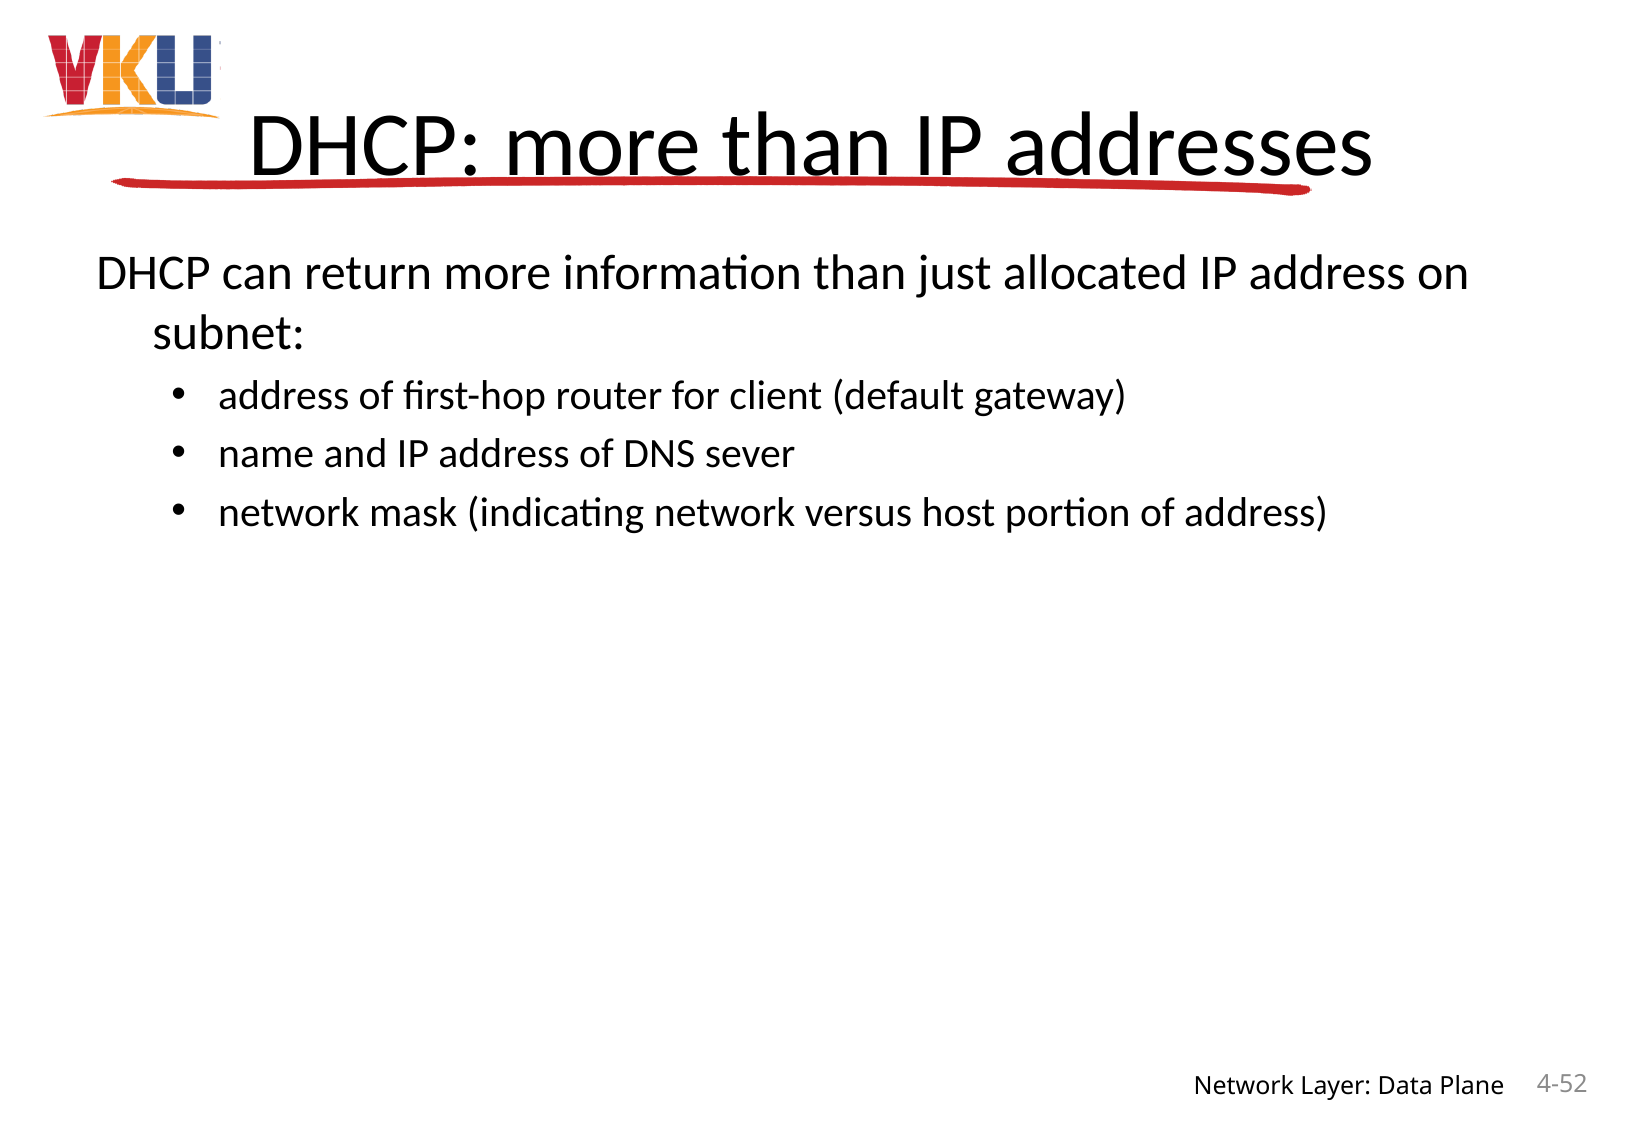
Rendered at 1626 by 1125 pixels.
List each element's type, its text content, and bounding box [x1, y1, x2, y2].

picture [106, 171, 1326, 201]
list DHCP can return more information than just allocated IP address on subnet: address of first-hop router for client (default gateway) name and IP address of DNS sever network mask (indicating network versus host portion of address) [81, 232, 1544, 1038]
title DHCP: more than IP addresses [81, 45, 1544, 232]
picture [32, 21, 228, 129]
footer Network Layer: Data Plane [1132, 1062, 1502, 1102]
slide_number 4-52 [1502, 1062, 1603, 1107]
